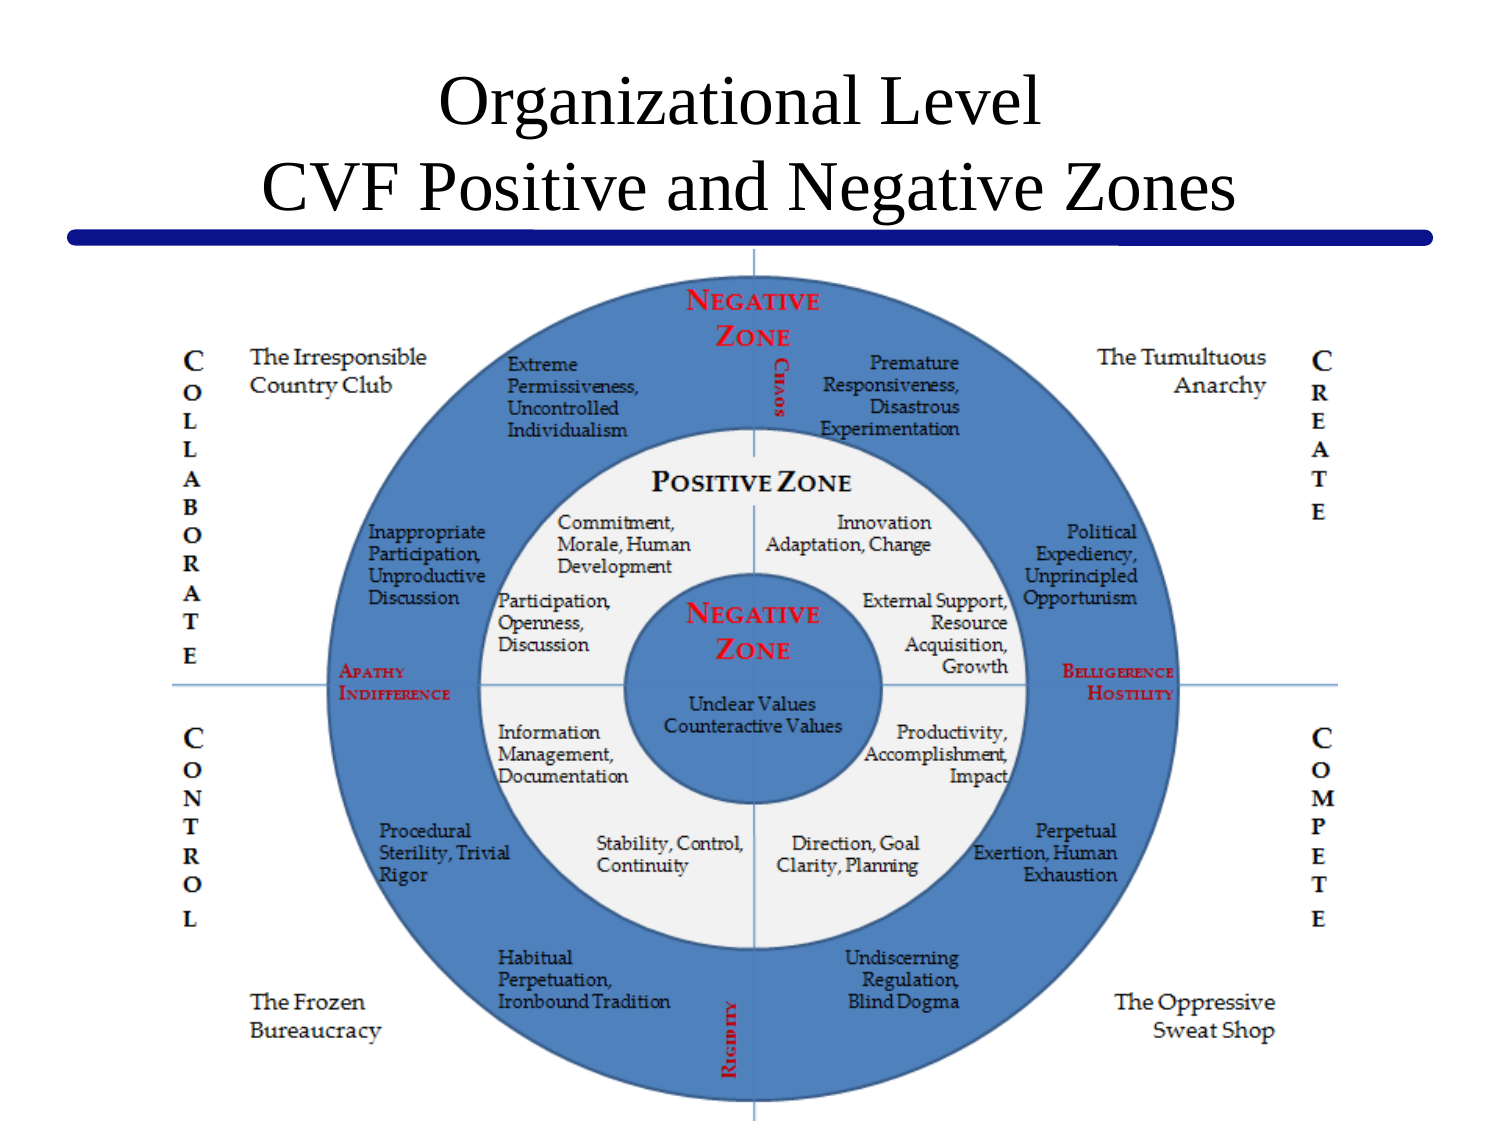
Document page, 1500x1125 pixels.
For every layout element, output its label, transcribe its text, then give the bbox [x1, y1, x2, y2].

picture [171, 249, 1338, 1121]
title Organizational Level CVF Positive and Negative Zones [75, 45, 1425, 233]
